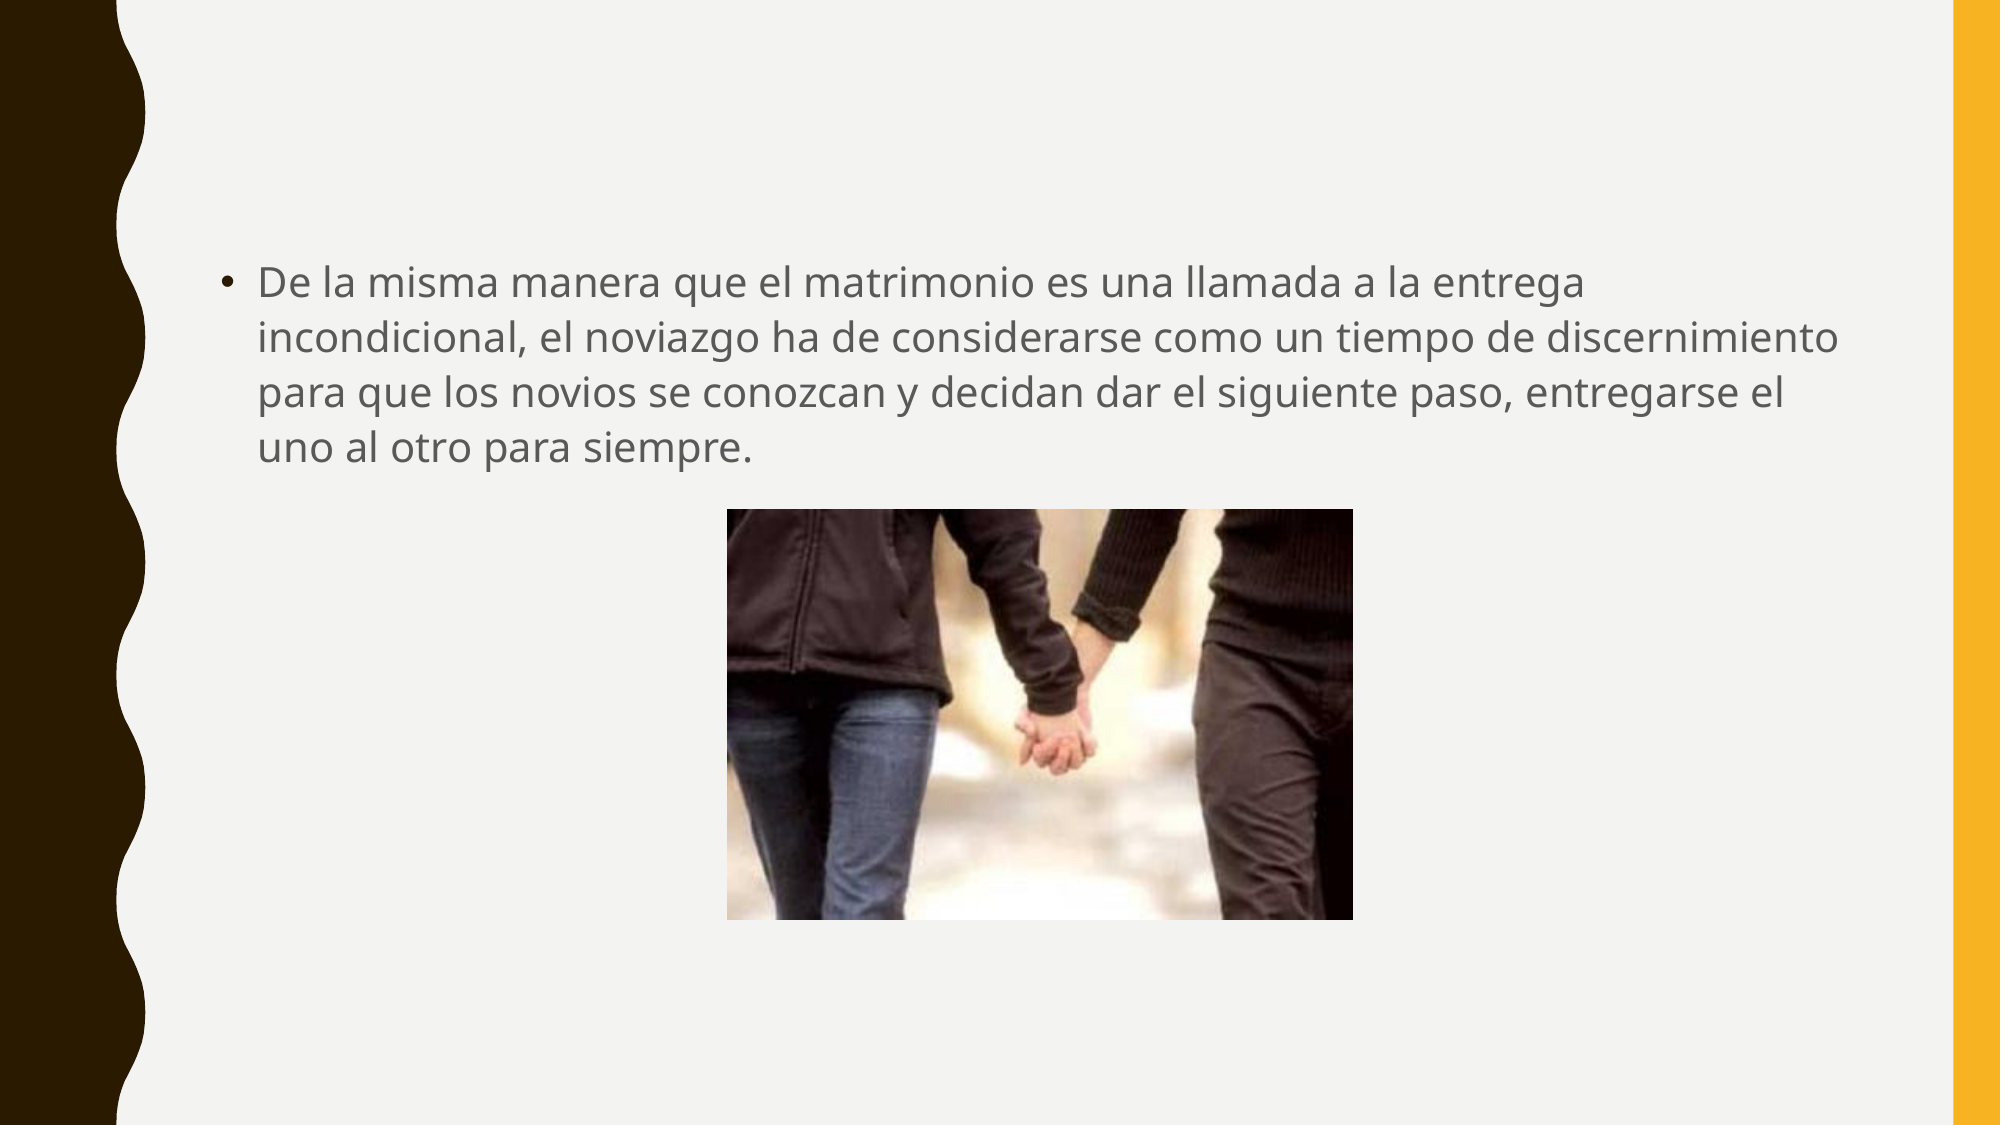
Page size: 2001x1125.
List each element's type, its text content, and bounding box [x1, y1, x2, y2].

list De la misma manera que el matrimonio es una llamada a la entrega incondicional, el noviazgo ha de considerarse como un tiempo de discernimiento para que los novios se conozcan y decidan dar el siguiente paso, entregarse el uno al otro para siempre. [205, 179, 1875, 965]
picture [727, 509, 1353, 921]
